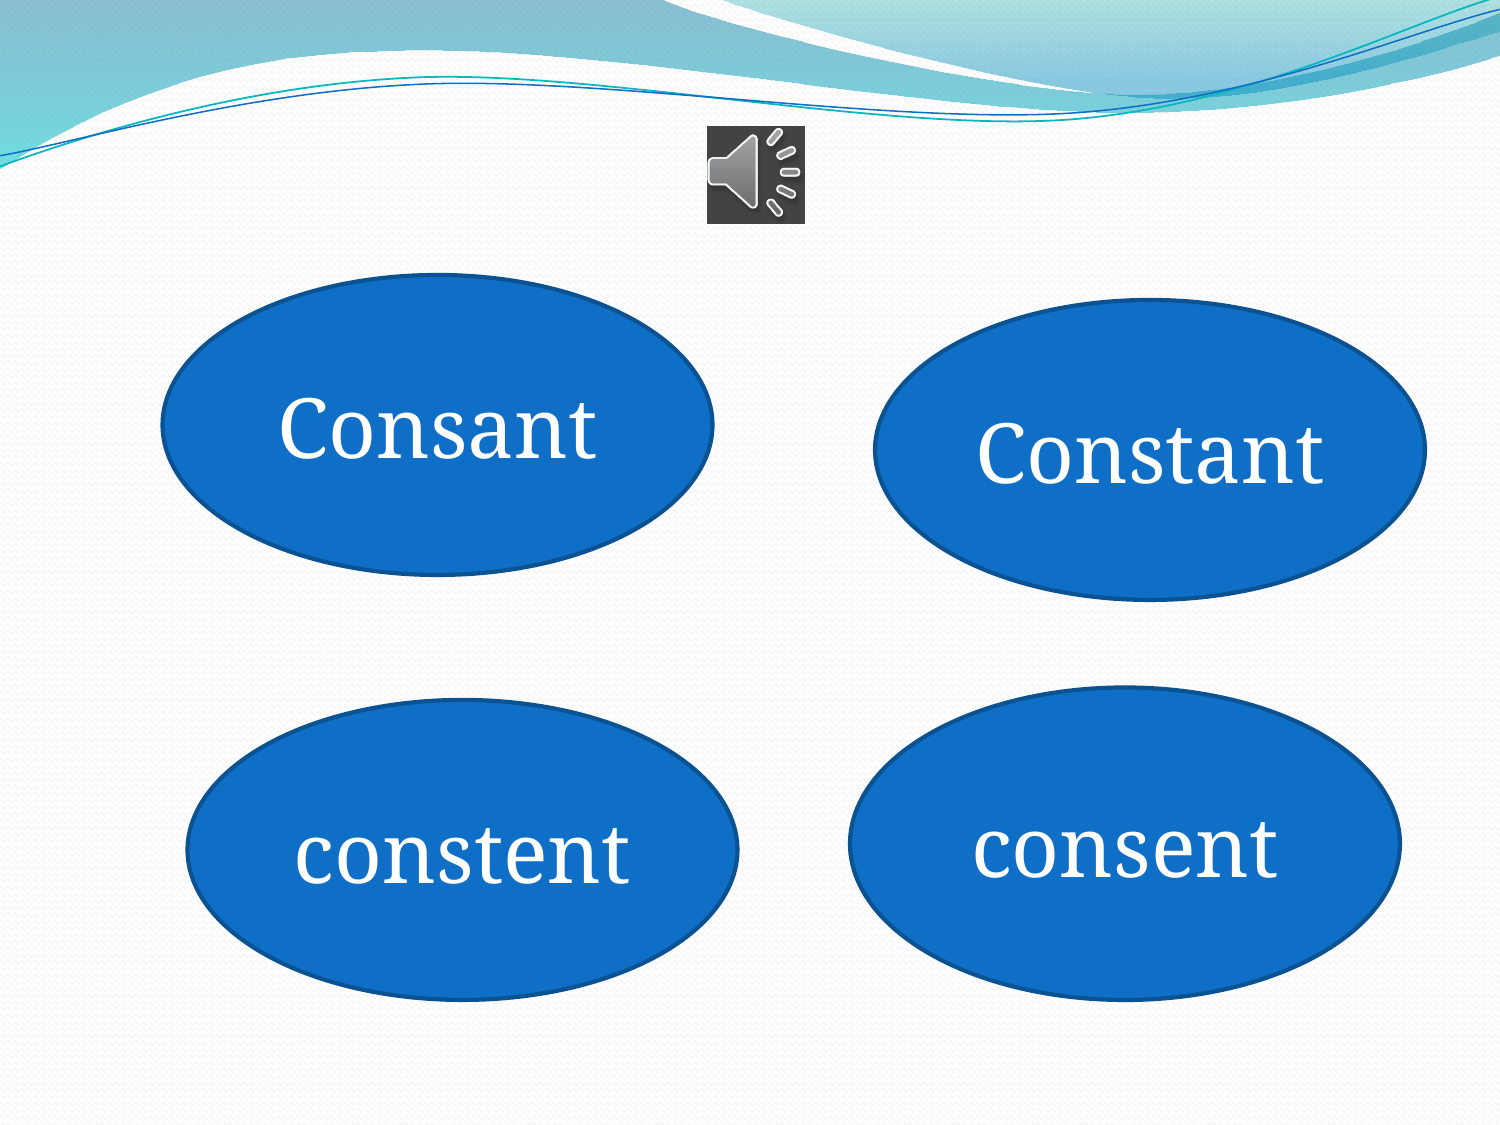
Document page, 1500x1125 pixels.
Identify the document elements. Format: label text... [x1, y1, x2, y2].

picture [705, 124, 807, 226]
text_box Consant [160, 272, 715, 578]
text_box Constant [872, 297, 1428, 603]
text_box consent [847, 685, 1403, 1003]
text_box constent [185, 697, 740, 1003]
